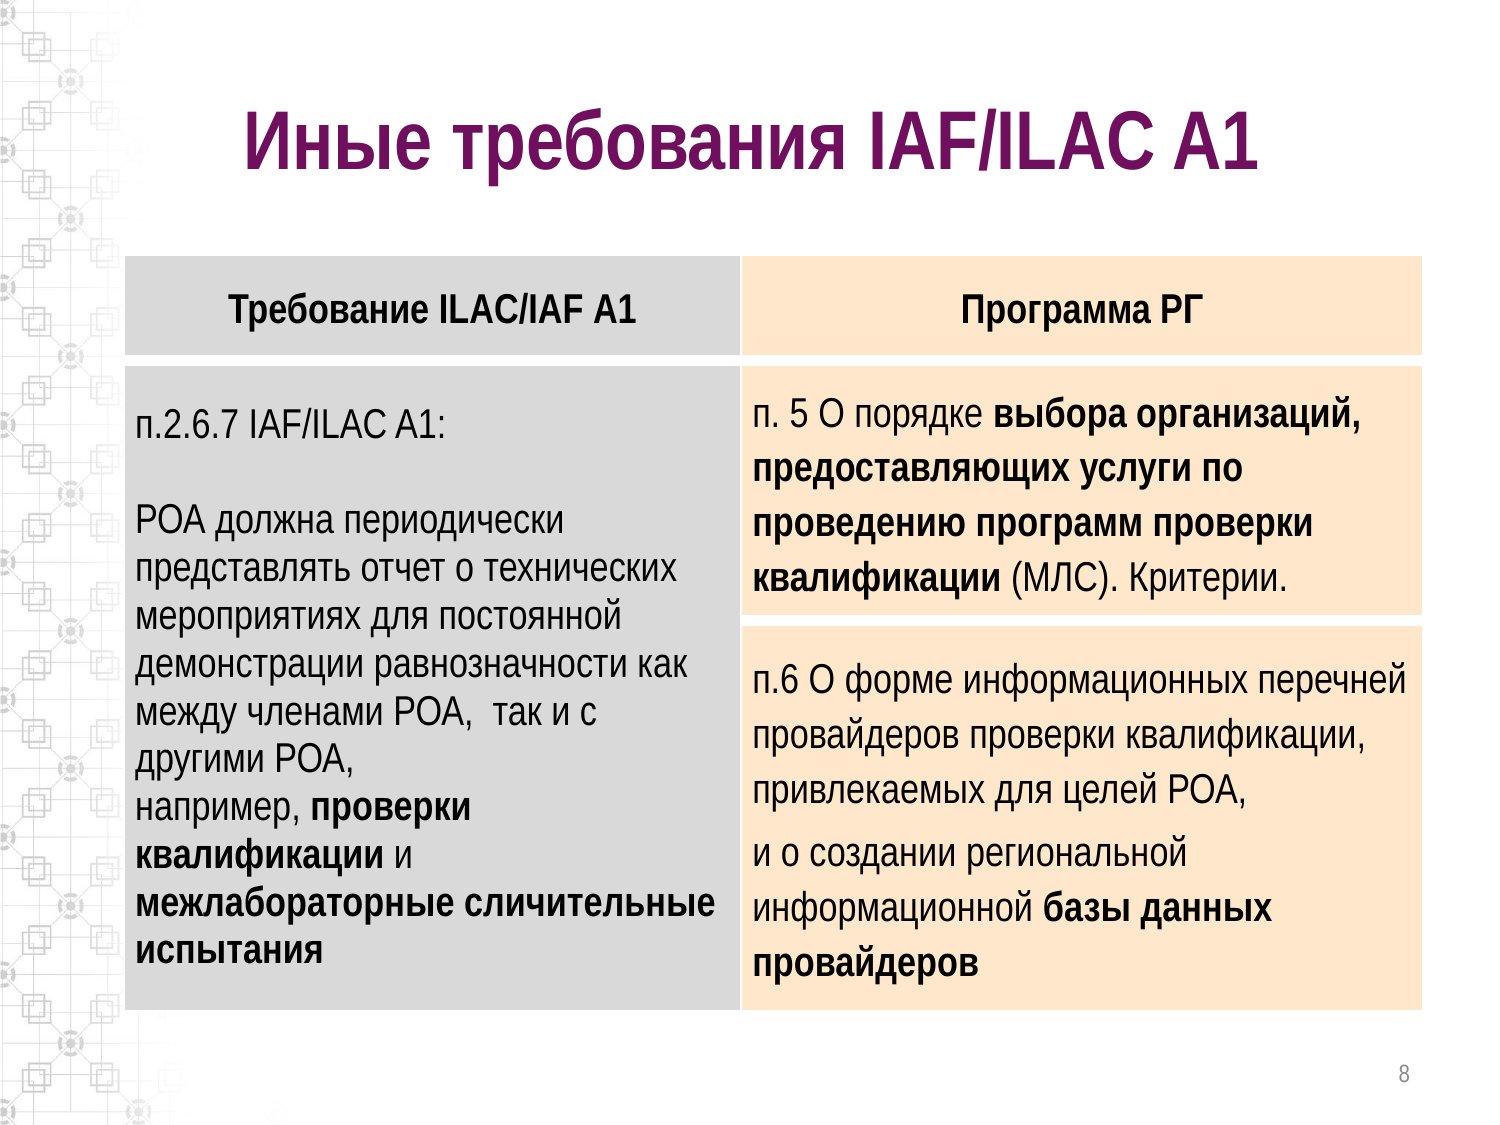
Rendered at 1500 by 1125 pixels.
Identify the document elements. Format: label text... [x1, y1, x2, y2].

title Иные требования IAF/ILAC A1 [76, 66, 1427, 206]
table_header Требование ILAC/IAF А1 [125, 256, 740, 355]
table_header Программа РГ [742, 256, 1422, 355]
table_cell п. 5 О порядке выбора организаций, предоставляющих услуги по проведению программ проверки квалификации (МЛС). Критерии. [742, 366, 1422, 615]
table_cell п.2.6.7 IAF/ILAC A1: РОА должна периодически представлять отчет о технических мероприятиях для постоянной демонстрации равнозначности как между членами РОА, так и с другими РОА, например, проверки квалификации и межлабораторные сличительные испытания [125, 366, 740, 1010]
picture [0, 0, 1500, 1125]
slide_number 8 [1074, 1042, 1425, 1103]
table_cell п.6 О форме информационных перечней провайдеров проверки квалификации, привлекаемых для целей РОА, и о создании региональной информационной базы данных провайдеров [742, 626, 1422, 1010]
